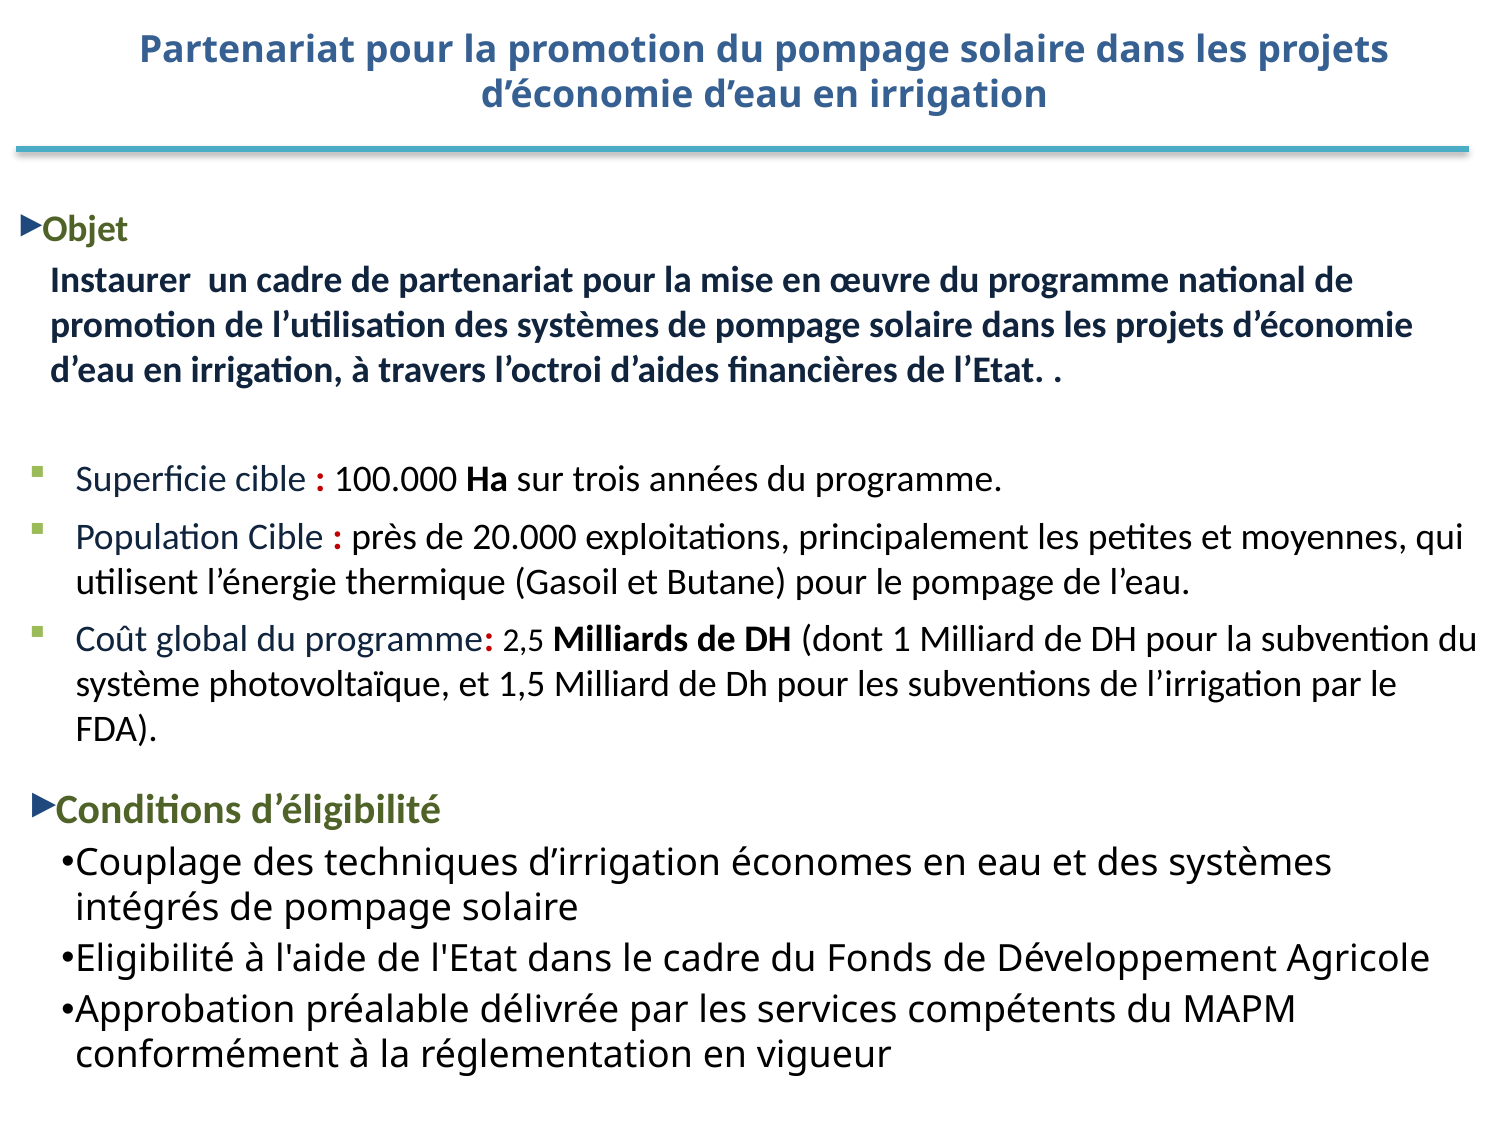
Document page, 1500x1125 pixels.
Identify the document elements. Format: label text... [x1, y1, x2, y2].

text_box Superficie cible : 100.000 Ha sur trois années du programme. Population Cible : près de 20.000 exploitations, principalement les petites et moyennes, qui utilisent l’énergie thermique (Gasoil et Butane) pour le pompage de l’eau. Coût global du programme: 2,5 Milliards de DH (dont 1 Milliard de DH pour la subvention du système photovoltaïque, et 1,5 Milliard de Dh pour les subventions de l’irrigation par le FDA). [14, 446, 1500, 757]
text_box Partenariat pour la promotion du pompage solaire dans les projets d’économie d’eau en irrigation [29, 17, 1500, 123]
text_box Objet Instaurer un cadre de partenariat pour la mise en œuvre du programme national de promotion de l’utilisation des systèmes de pompage solaire dans les projets d’économie d’eau en irrigation, à travers l’octroi d’aides financières de l’Etat. . [3, 194, 1487, 399]
text_box Conditions d’éligibilité Couplage des techniques d’irrigation économes en eau et des systèmes intégrés de pompage solaire Eligibilité à l'aide de l'Etat dans le cadre du Fonds de Développement Agricole Approbation préalable délivrée par les services compétents du MAPM conformément à la réglementation en vigueur [14, 772, 1485, 1085]
